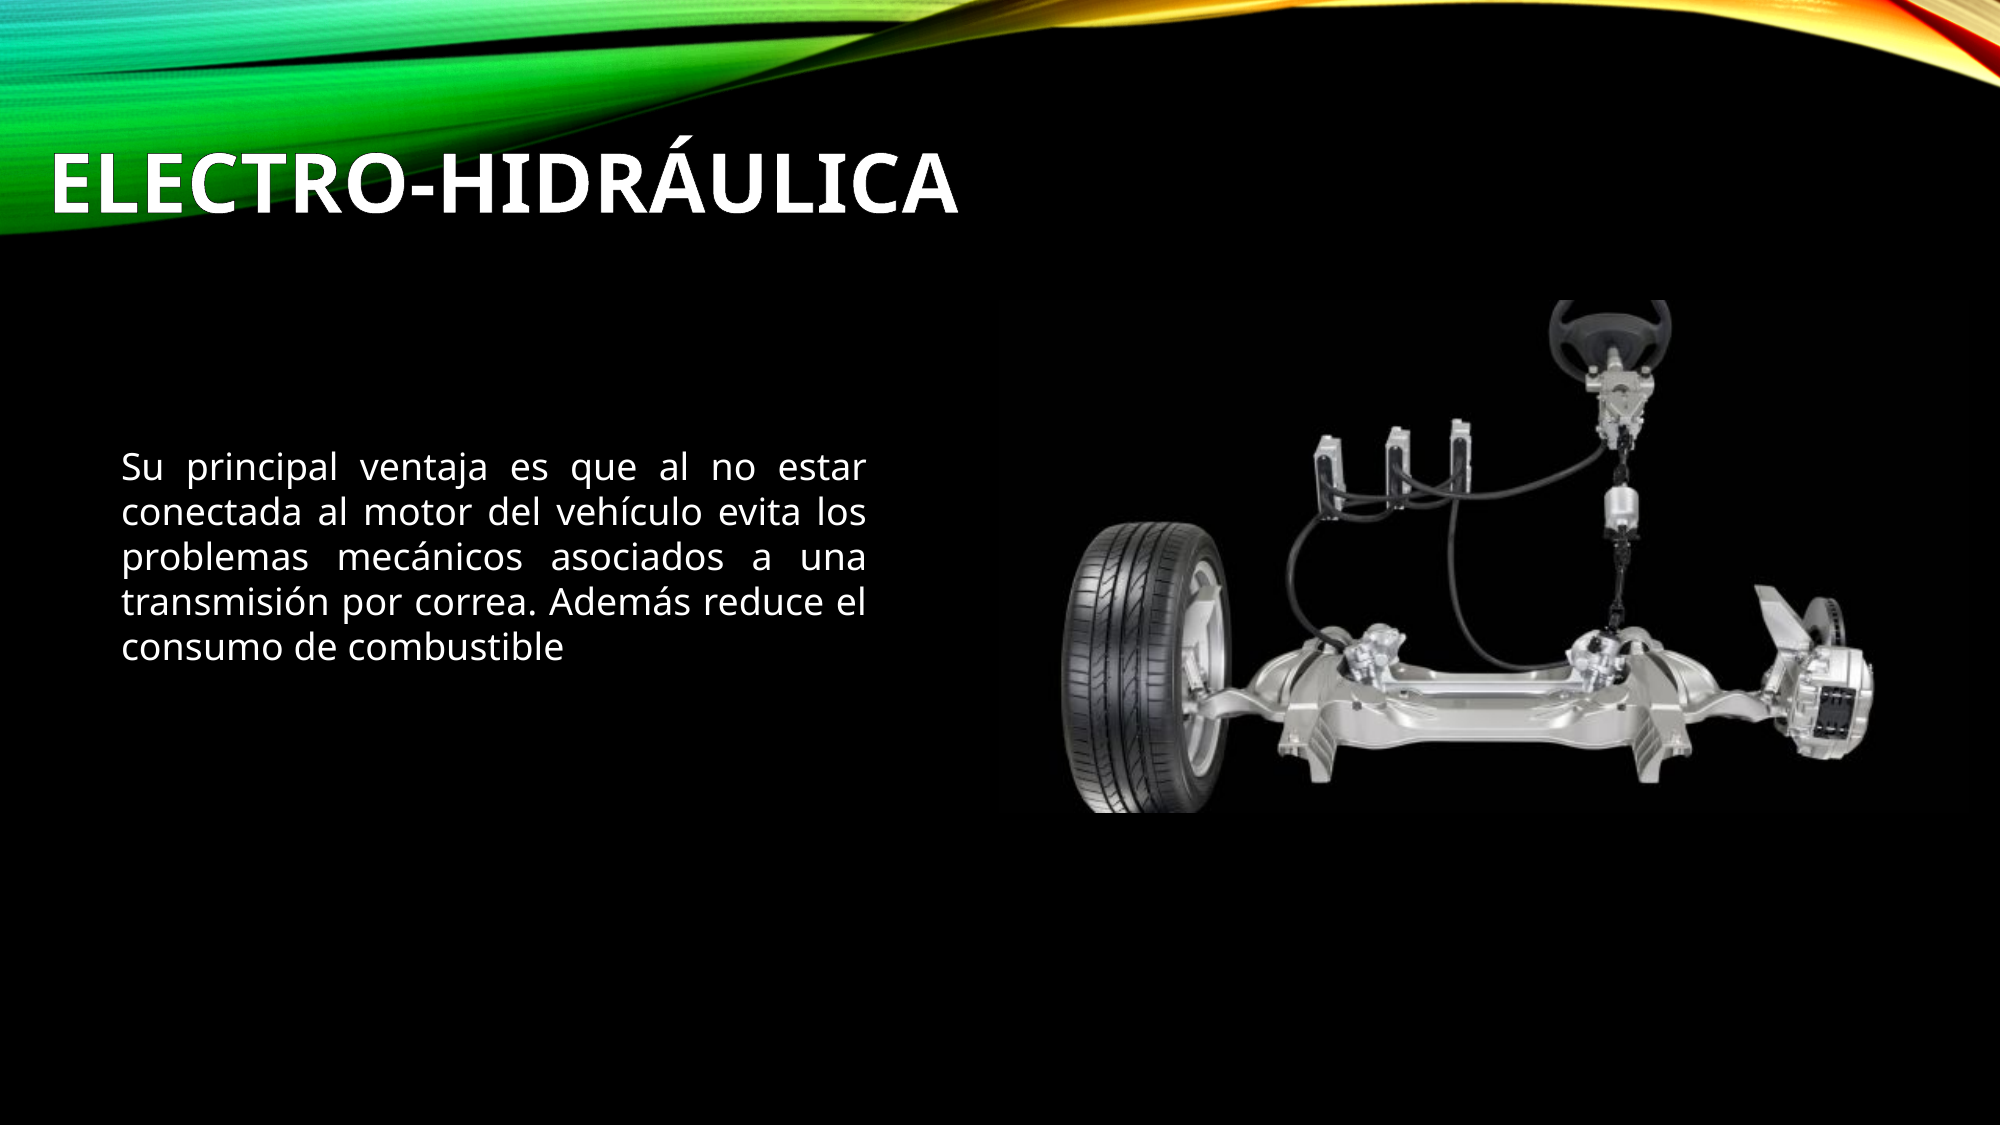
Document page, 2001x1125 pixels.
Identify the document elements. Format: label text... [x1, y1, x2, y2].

picture [999, 299, 1969, 813]
text_box Su principal ventaja es que al no estar conectada al motor del vehículo evita los problemas mecánicos asociados a una transmisión por correa. Además reduce el consumo de combustible [106, 435, 883, 676]
picture [0, 0, 2000, 237]
title ELECTRO-HIDRÁULICA [0, 129, 975, 342]
